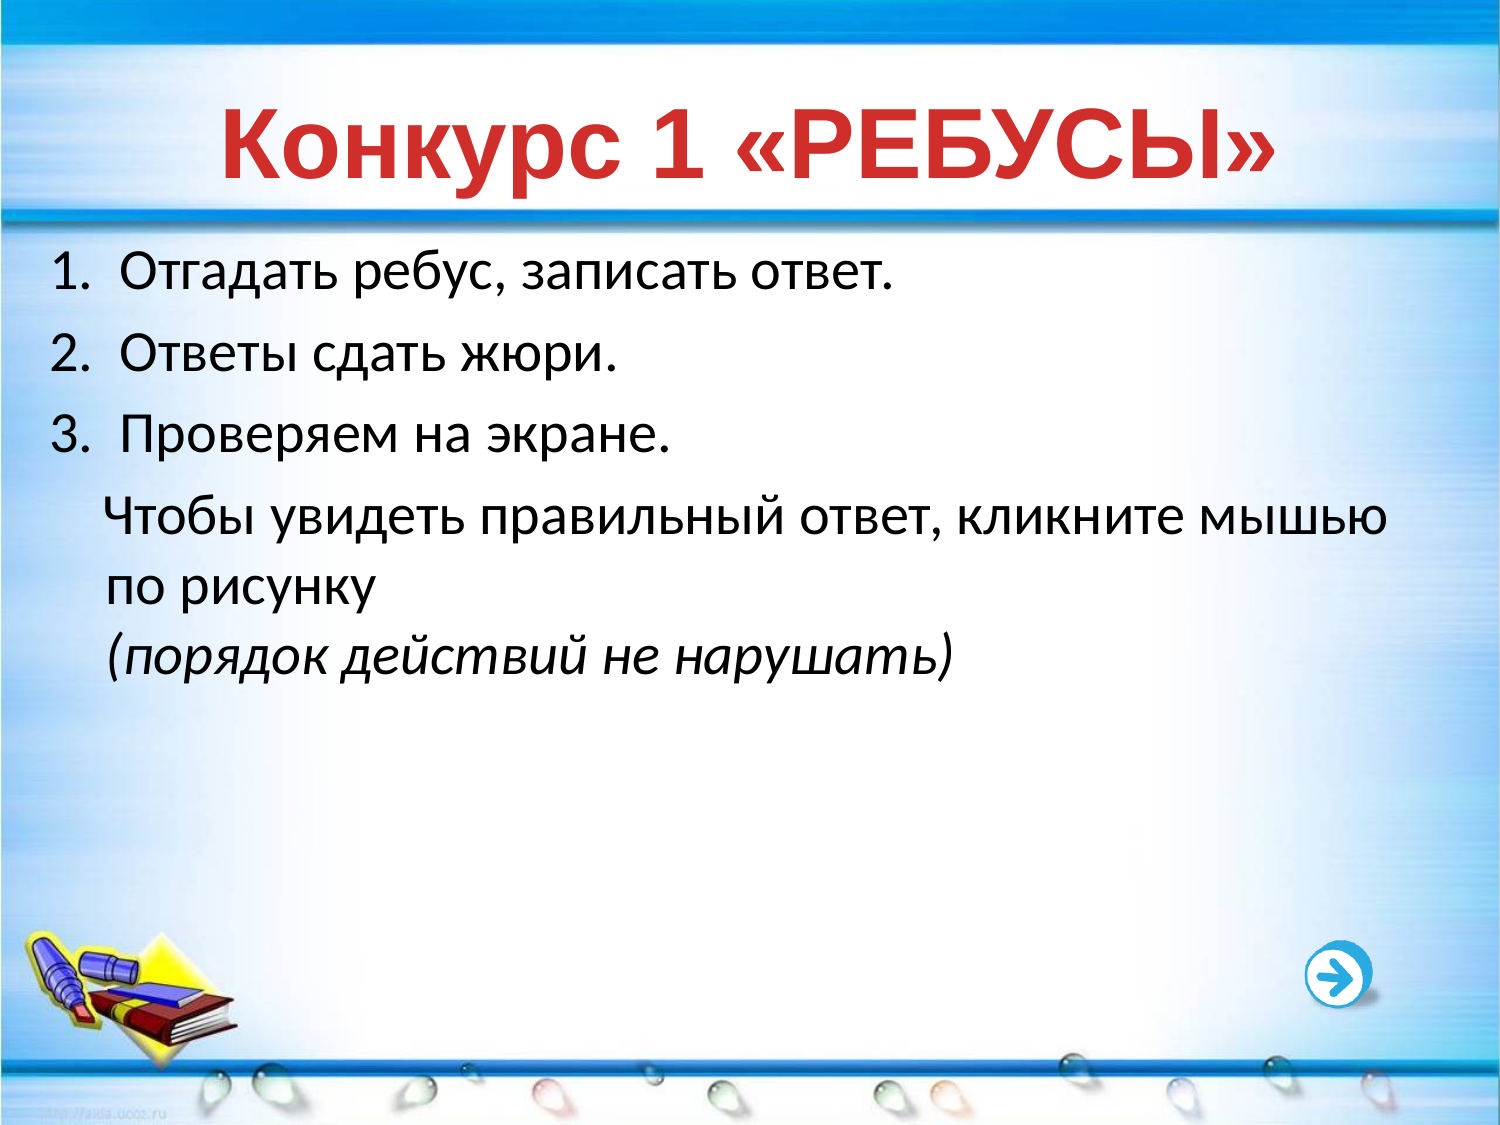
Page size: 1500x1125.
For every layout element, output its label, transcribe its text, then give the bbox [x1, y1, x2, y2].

title Конкурс 1 «РЕБУСЫ» [75, 45, 1425, 224]
picture [0, 0, 1500, 1125]
list 1. Отгадать ребус, записать ответ. 2. Ответы сдать жюри. 3. Проверяем на экране. Чтобы увидеть правильный ответ, кликните мышью по рисунку (порядок действий не нарушать) [34, 224, 1463, 1012]
